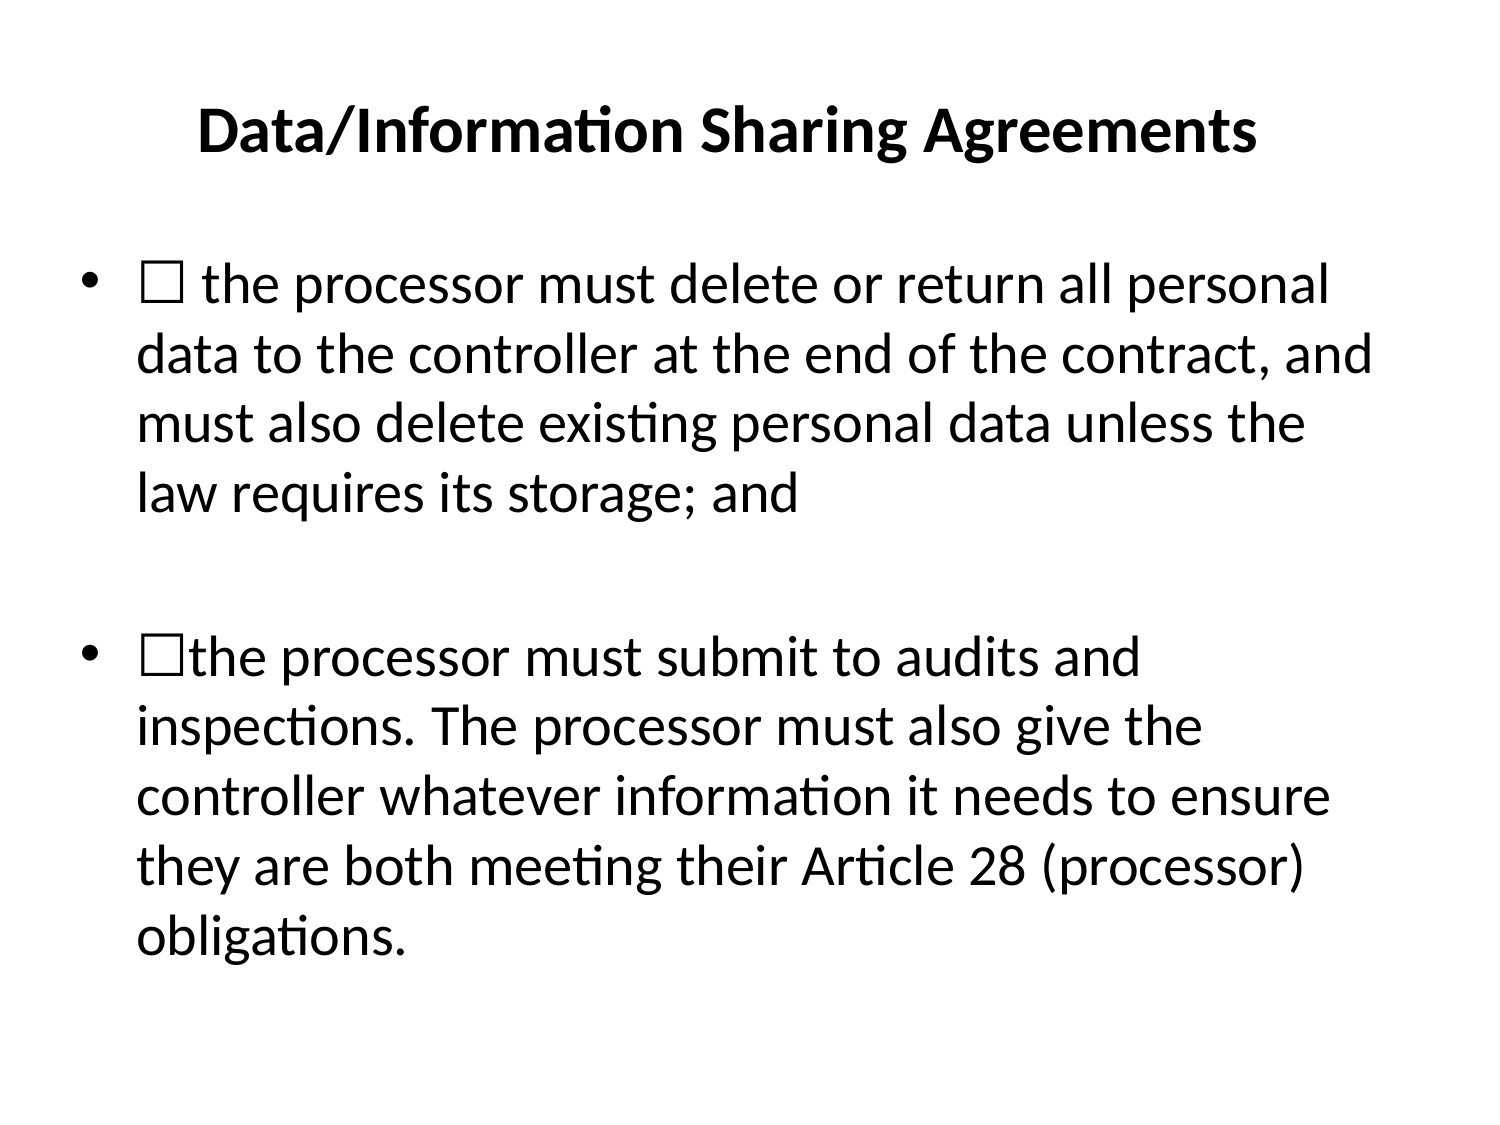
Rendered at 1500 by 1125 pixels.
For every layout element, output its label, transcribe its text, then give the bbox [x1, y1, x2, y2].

list ☐ the processor must delete or return all personal data to the controller at the end of the contract, and must also delete existing personal data unless the law requires its storage; and ☐the processor must submit to audits and inspections. The processor must also give the controller whatever information it needs to ensure they are both meeting their Article 28 (processor) obligations. [64, 237, 1415, 977]
title Data/Information Sharing Agreements [53, 31, 1404, 220]
